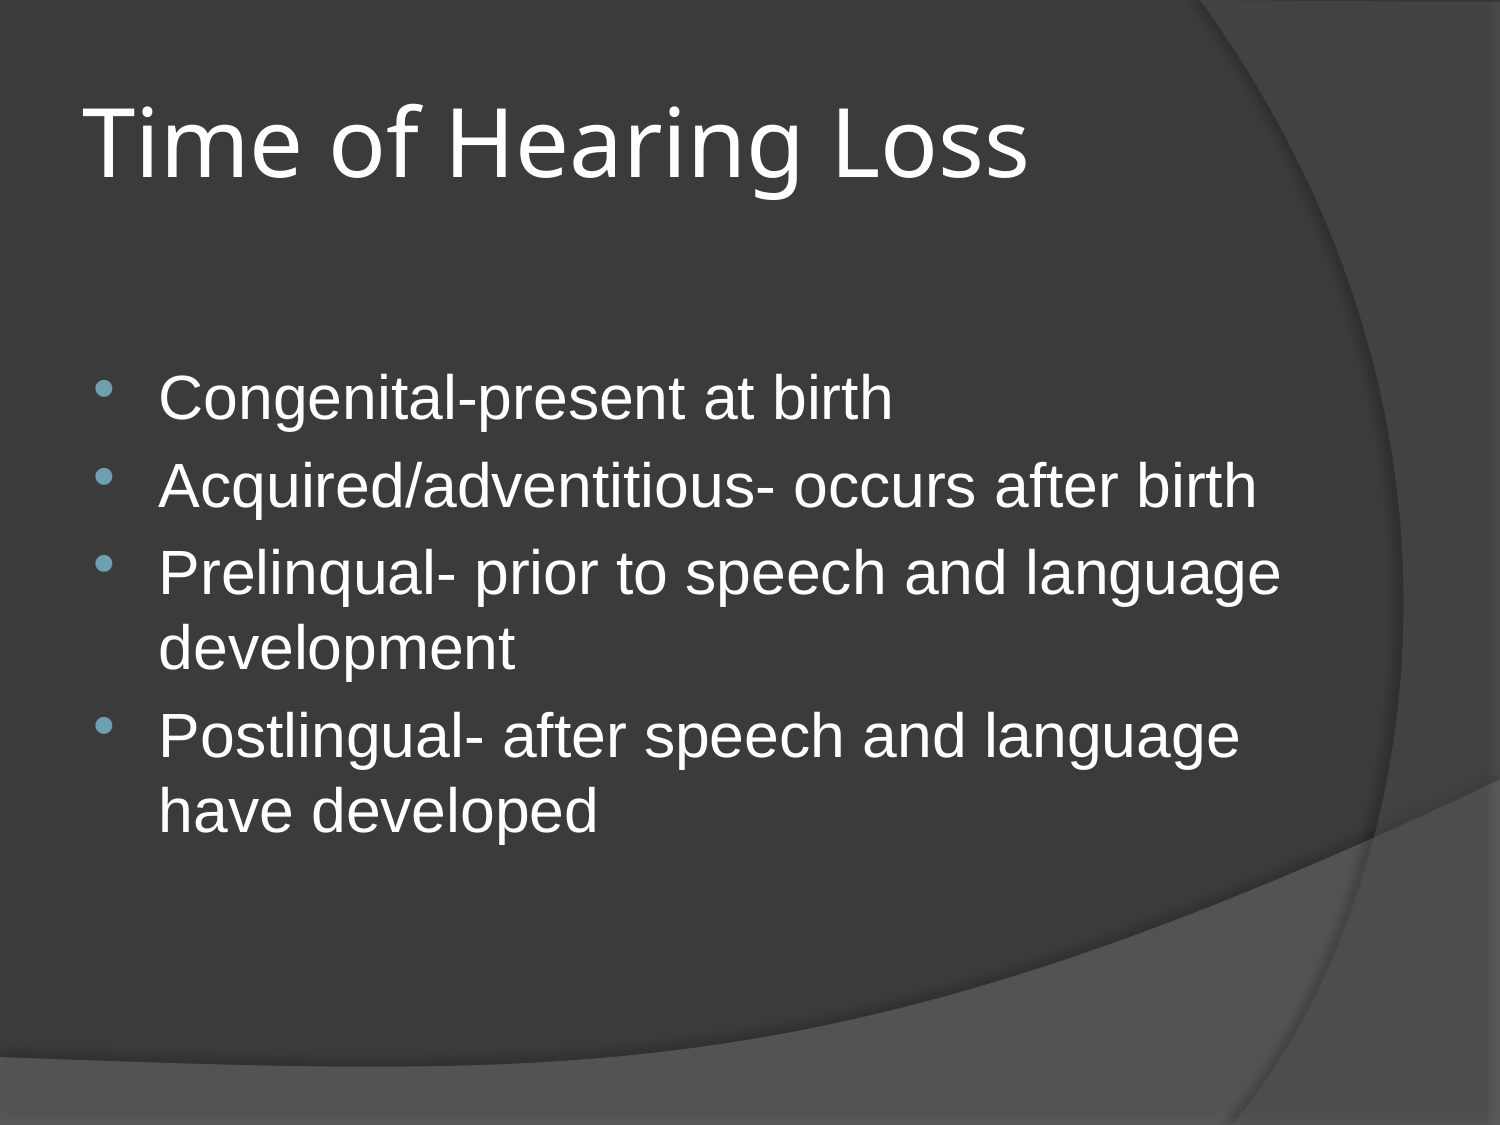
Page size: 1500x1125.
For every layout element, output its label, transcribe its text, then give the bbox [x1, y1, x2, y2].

title Time of Hearing Loss [75, 45, 1300, 233]
list Congenital-present at birth Acquired/adventitious- occurs after birth Prelinqual- prior to speech and language development Postlingual- after speech and language have developed [75, 262, 1300, 1005]
